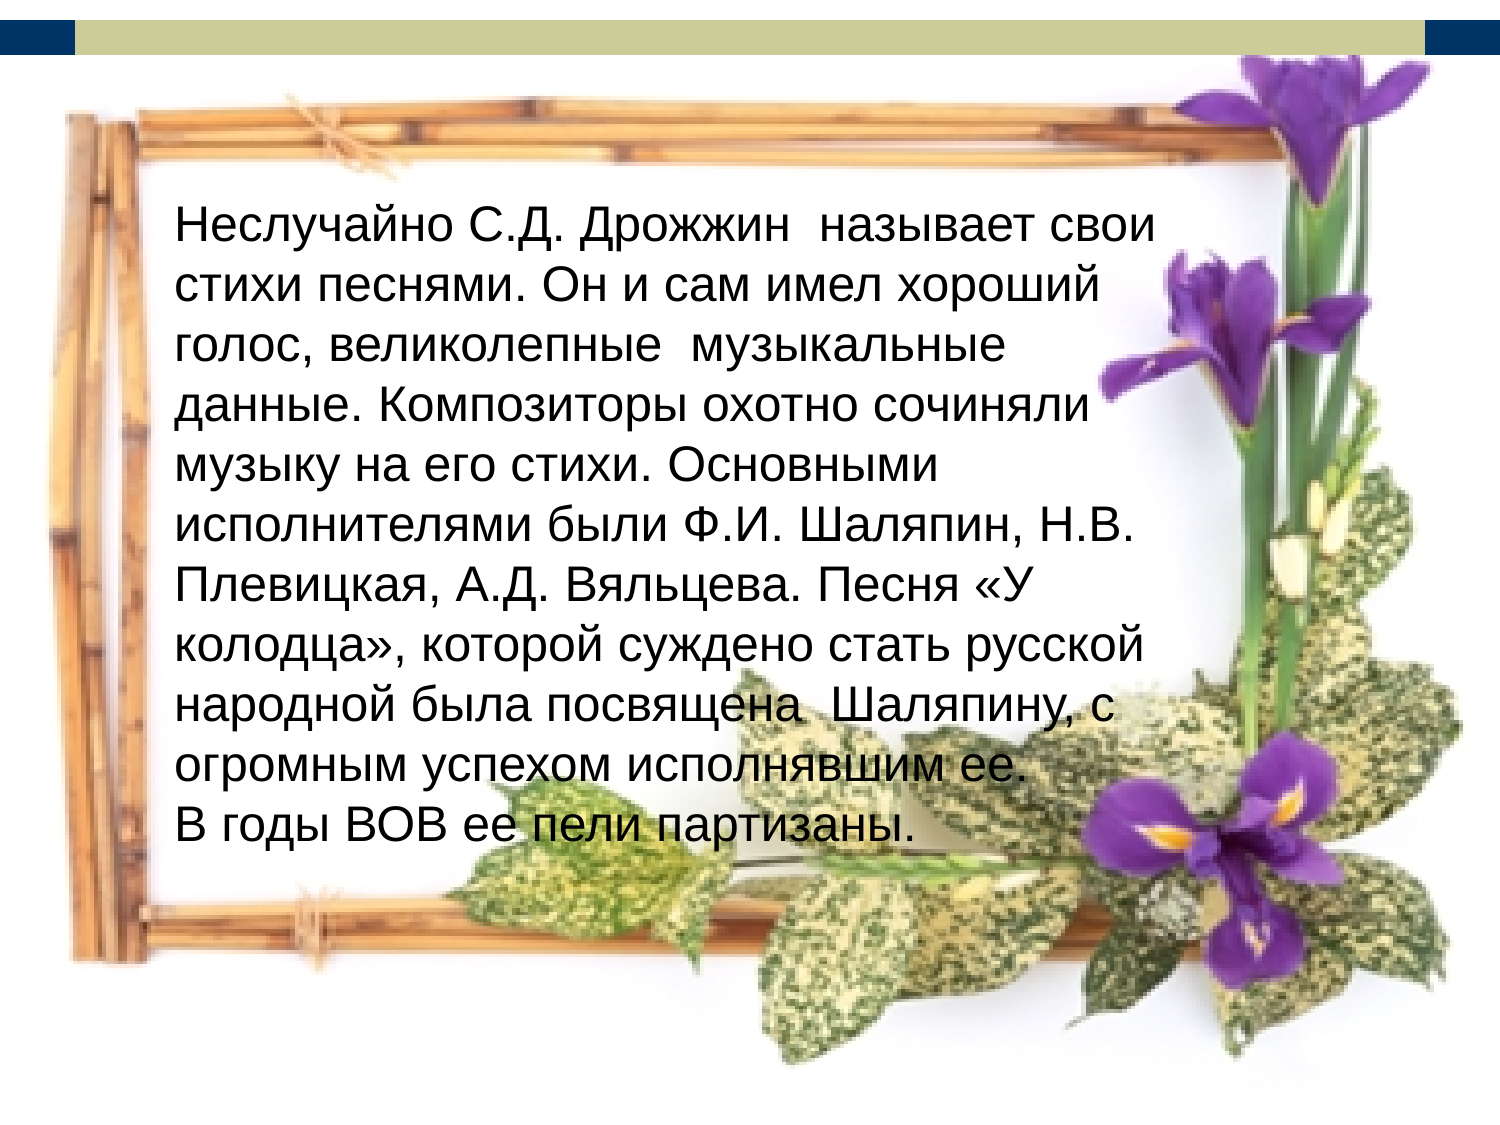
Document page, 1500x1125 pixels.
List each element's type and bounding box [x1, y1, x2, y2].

list [0, 76, 1500, 1125]
picture [0, 0, 1500, 69]
